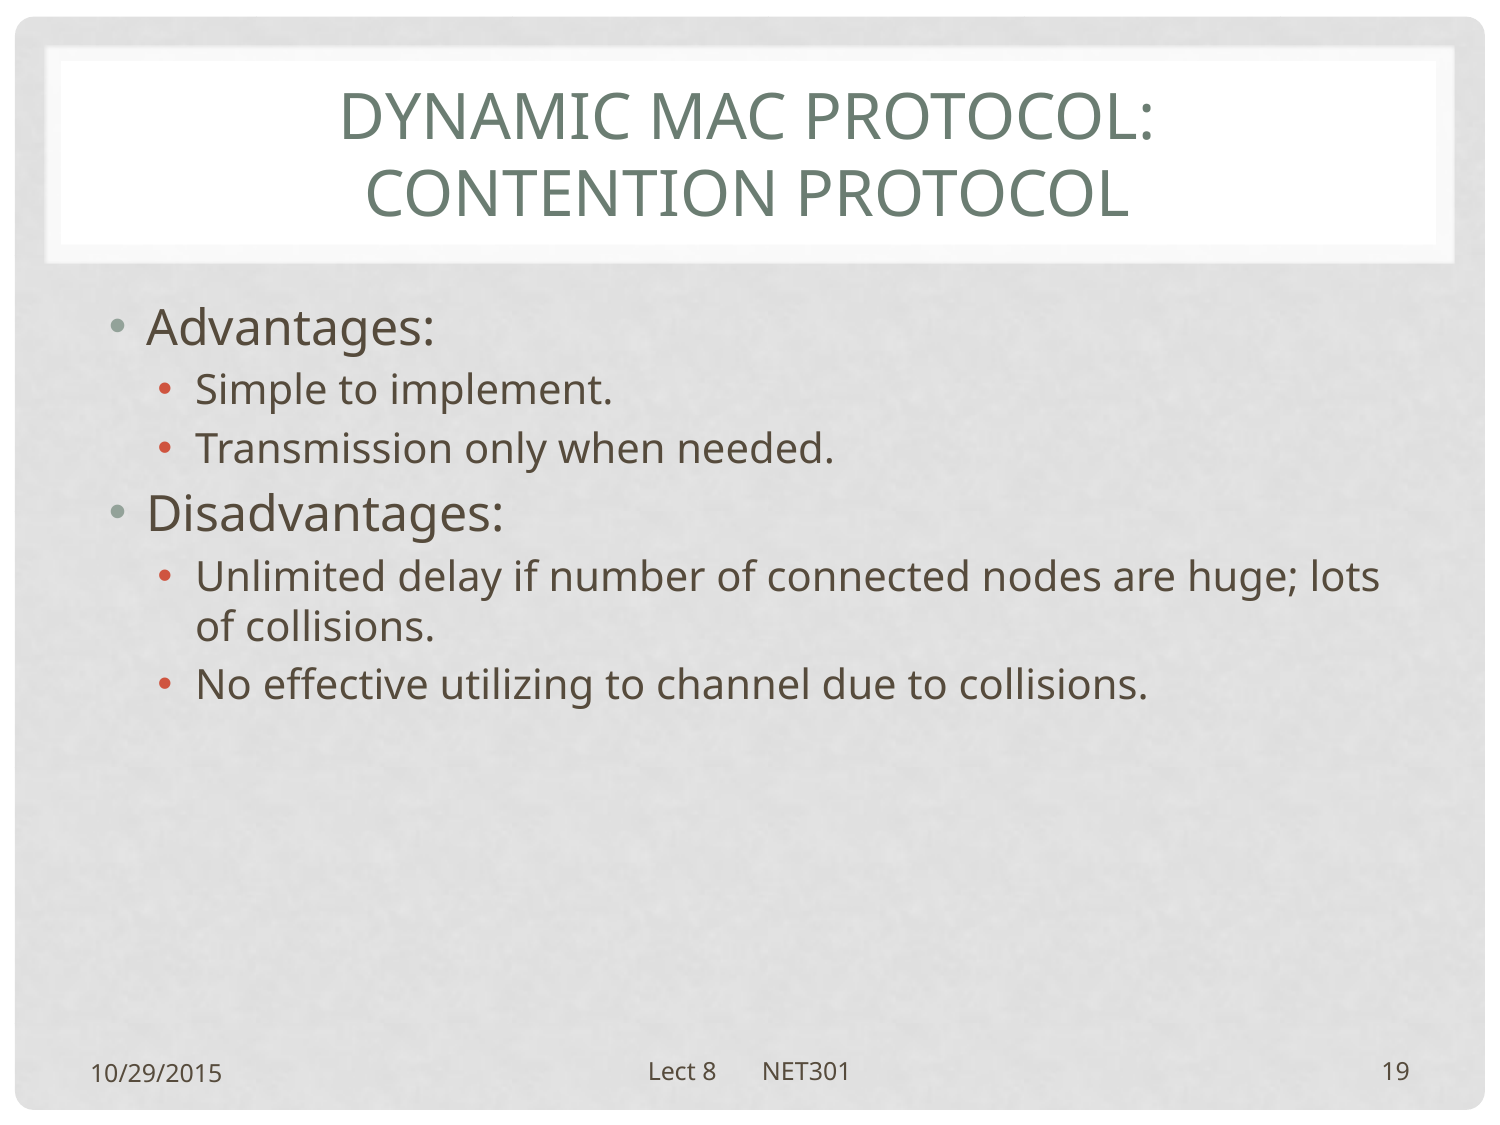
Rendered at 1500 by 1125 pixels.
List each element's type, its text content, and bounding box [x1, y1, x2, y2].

footer Lect 8 NET301 [512, 1042, 988, 1103]
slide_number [75, 1042, 425, 1103]
title Dynamic mac protocol: contention protocol [69, 66, 1425, 238]
slide_number 19 [1074, 1042, 1425, 1103]
list Advantages: Simple to implement. Transmission only when needed. Disadvantages: Unlimited delay if number of connected nodes are huge; lots of collisions. No effective utilizing to channel due to collisions. [75, 287, 1425, 1005]
